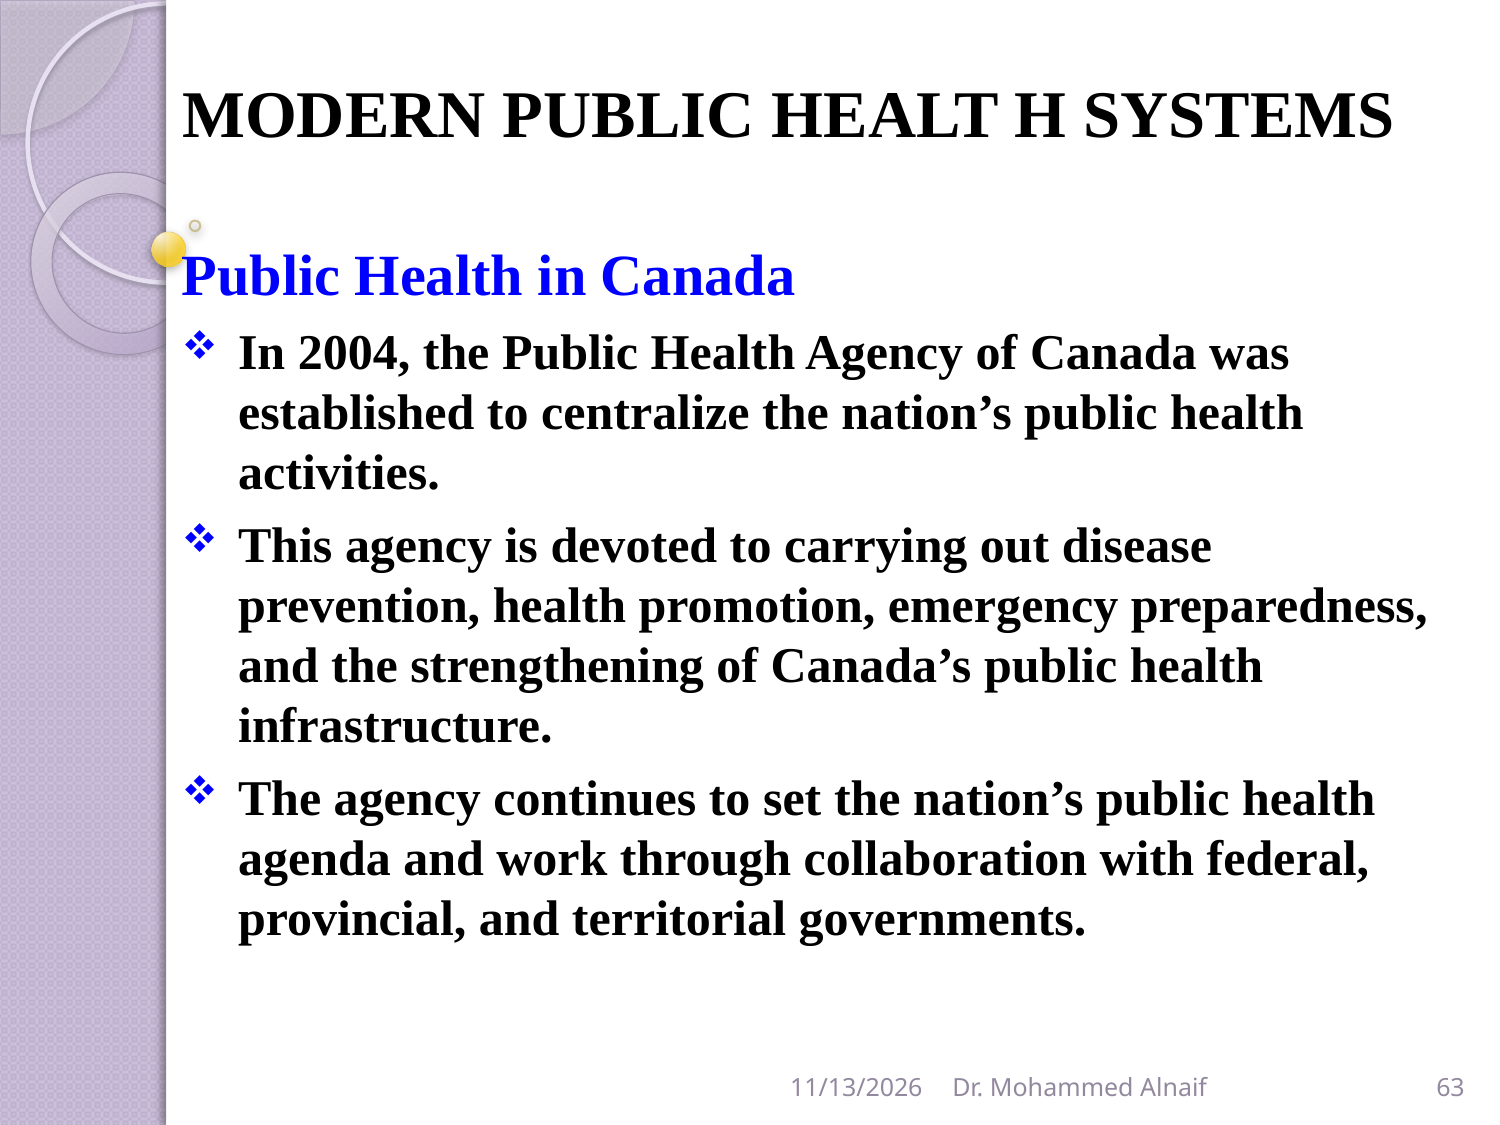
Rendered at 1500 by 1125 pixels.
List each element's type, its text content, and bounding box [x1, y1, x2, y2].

slide_number 63 [1413, 1034, 1488, 1113]
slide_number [587, 1034, 937, 1113]
subtitle Public Health in Canada In 2004, the Public Health Agency of Canada was established to centralize the nation’s public health activities. This agency is devoted to carrying out disease prevention, health promotion, emergency preparedness, and the strengthening of Canada’s public health infrastructure. The agency continues to set the nation’s public health agenda and work through collaboration with federal, provincial, and territorial governments. [162, 237, 1463, 1000]
footer Dr. Mohammed Alnaif [937, 1034, 1413, 1113]
title MODERN PUBLIC HEALT H SYSTEMS [137, 62, 1413, 159]
